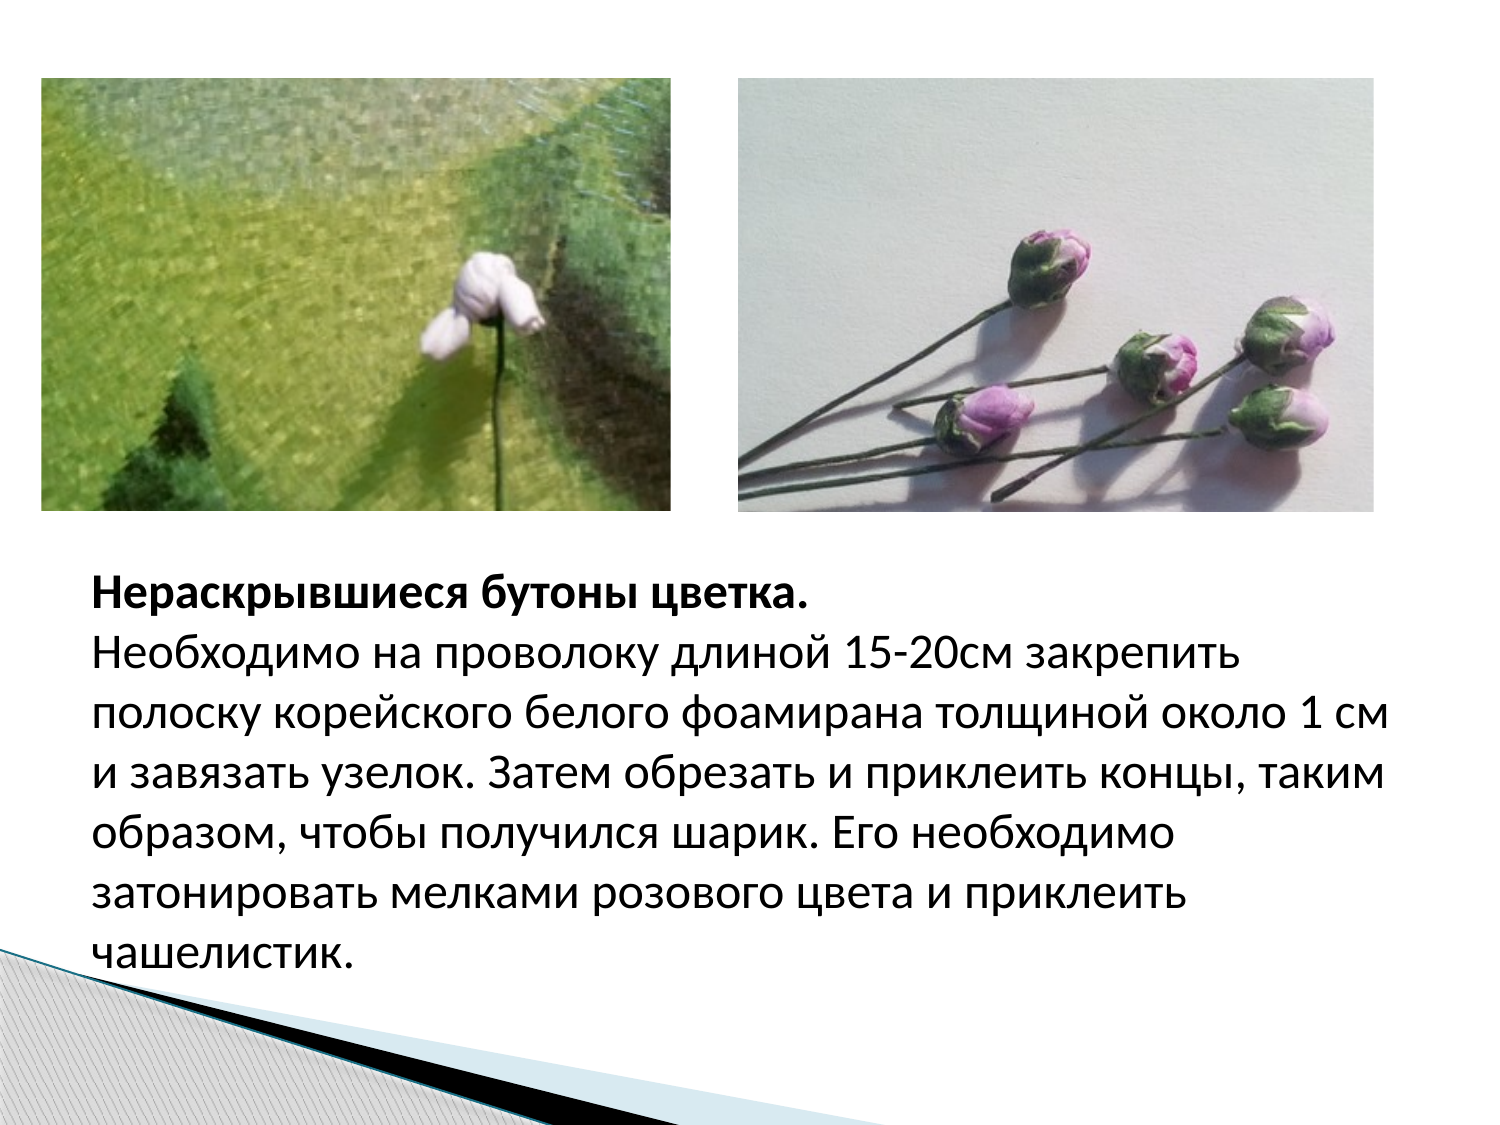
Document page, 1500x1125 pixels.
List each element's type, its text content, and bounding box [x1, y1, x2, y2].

picture [40, 77, 671, 511]
text_box Нераскрывшиеся бутоны цветка. Необходимо на проволоку длиной 15-20см закрепить полоску корейского белого фоамирана толщиной около 1 см и завязать узелок. Затем обрезать и приклеить концы, таким образом, чтобы получился шарик. Его необходимо затонировать мелками розового цвета и приклеить чашелистик. [76, 550, 1424, 1125]
picture [737, 77, 1374, 512]
